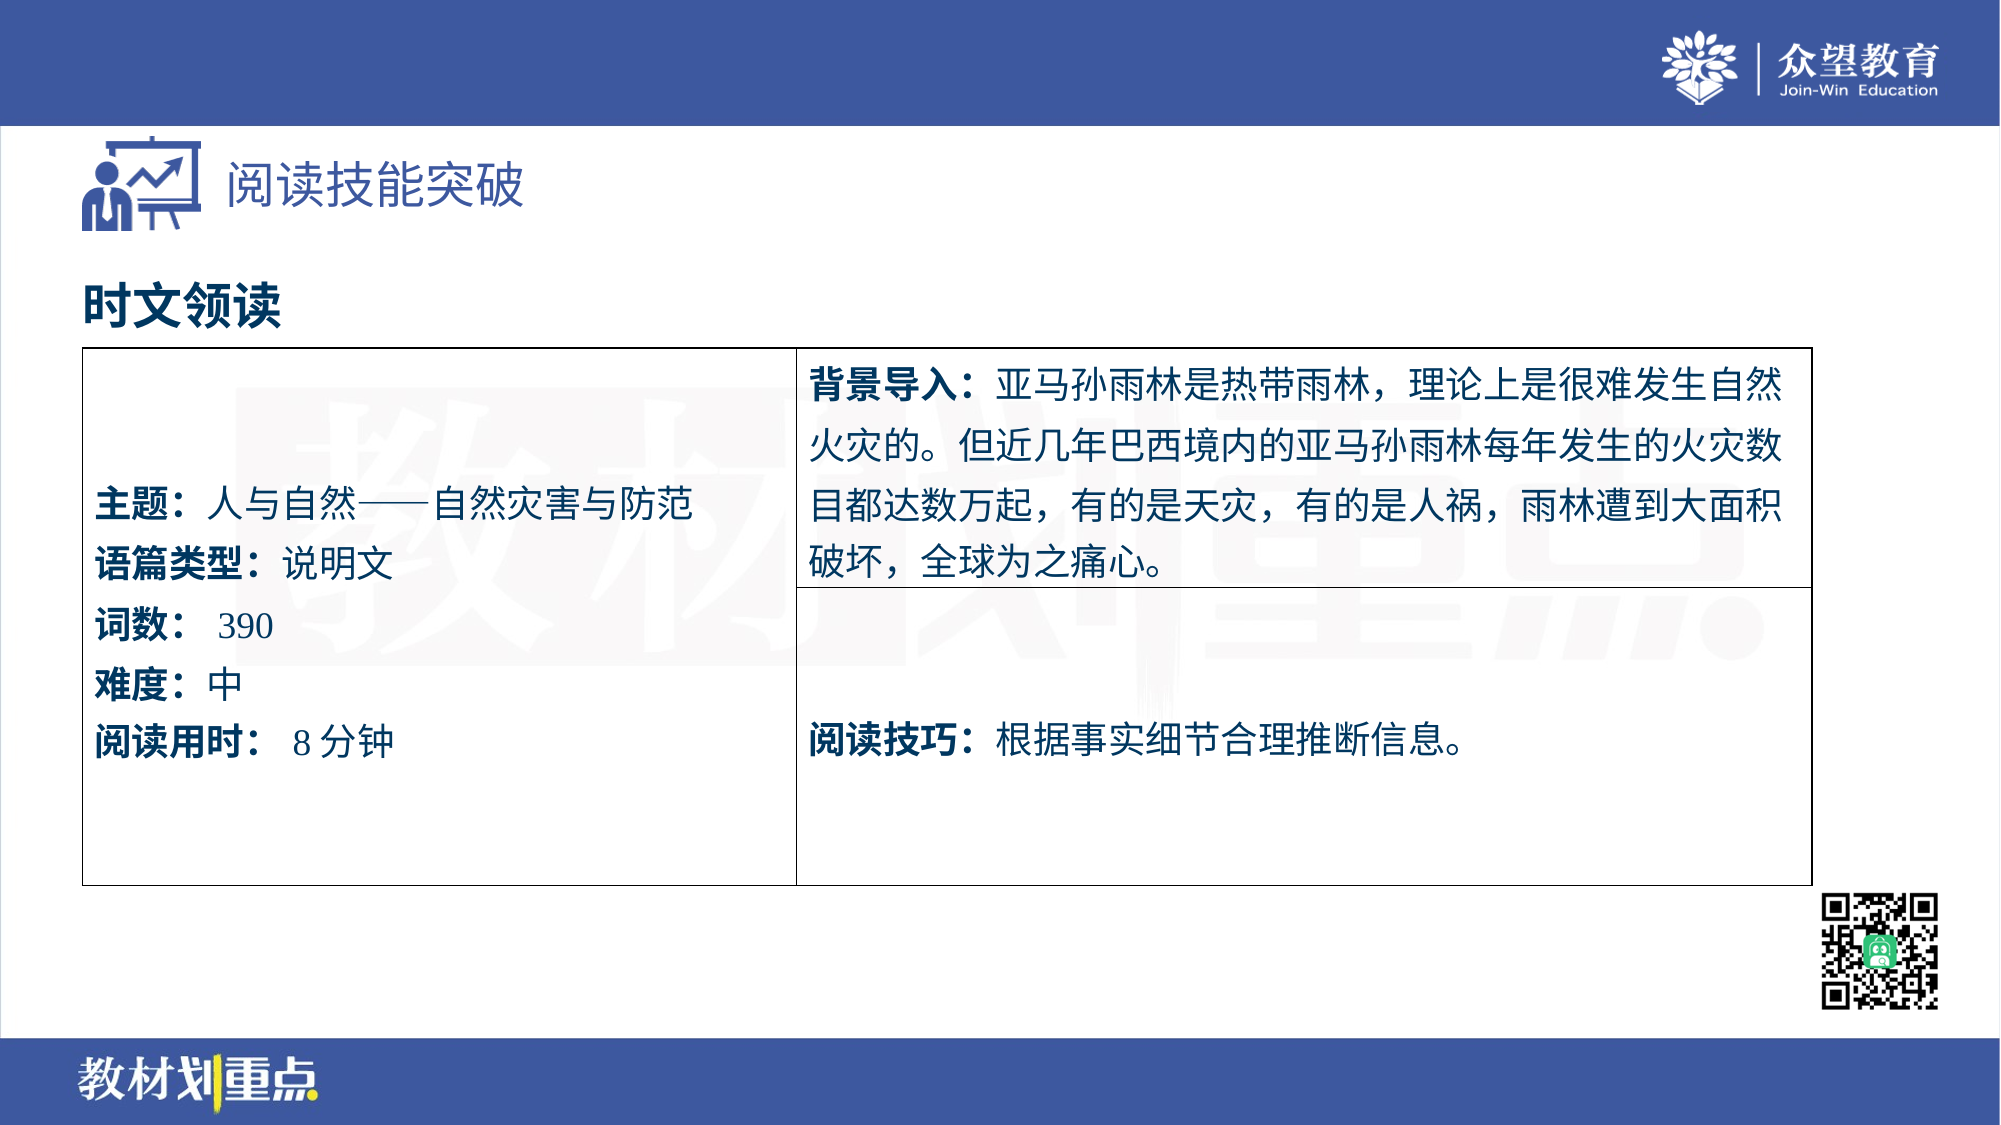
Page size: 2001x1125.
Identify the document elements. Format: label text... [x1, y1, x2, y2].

text_box 时文领读 [82, 247, 1817, 395]
table_cell 阅读技巧：根据事实细节合理推断信息。 [797, 588, 1811, 885]
picture [0, 0, 2000, 1125]
table_header 主题：人与自然——自然灾害与防范 语篇类型：说明文 词数：390 难度：中 阅读用时：8分钟 [83, 349, 796, 885]
table_header 背景导入：亚马孙雨林是热带雨林，理论上是很难发生自然 火灾的。但近几年巴西境内的亚马孙雨林每年发生的火灾数 目都达数万起，有的是天灾，有的是人祸，雨林遭到大面积 破坏，全球为之痛心。 [797, 349, 1811, 587]
